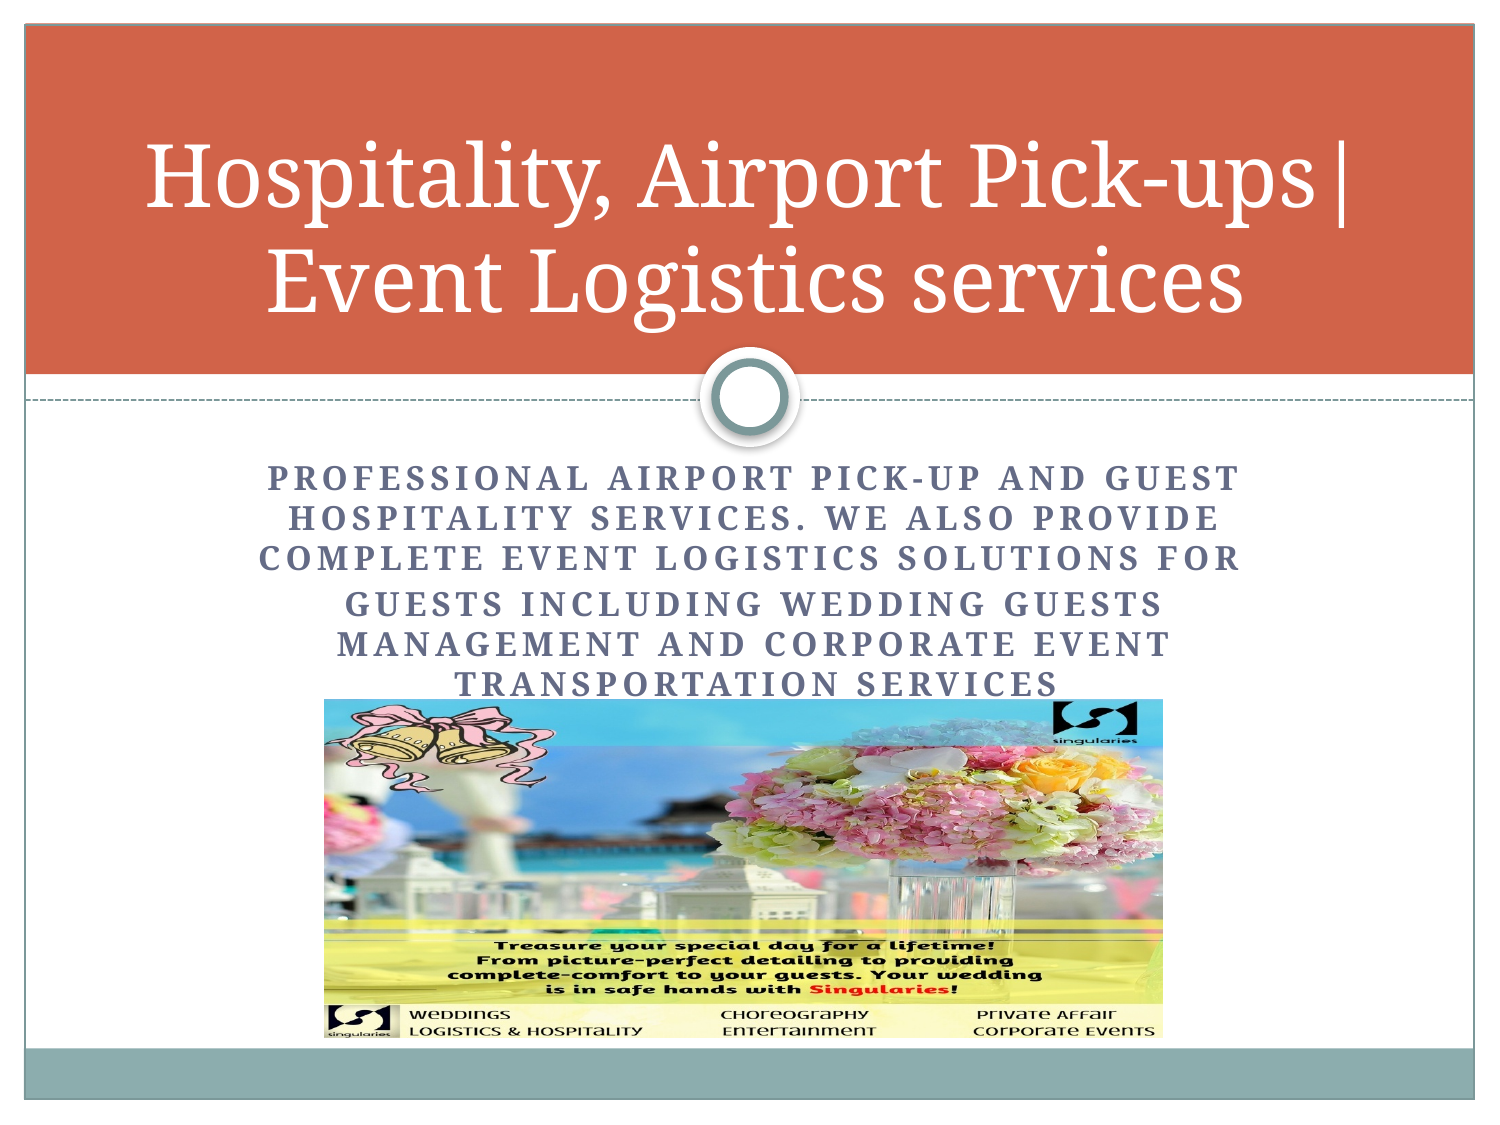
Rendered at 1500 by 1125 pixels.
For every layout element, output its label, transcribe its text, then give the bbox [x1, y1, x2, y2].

list Professional Airport Pick-up and Guest Hospitality Services. We Also Provide Complete Event Logistics Solutions for Guests Including Wedding Guests Management and Corporate Event Transportation Services [224, 450, 1288, 725]
picture [324, 699, 1163, 1038]
title Hospitality, Airport Pick-ups| Event Logistics services [118, 87, 1394, 338]
